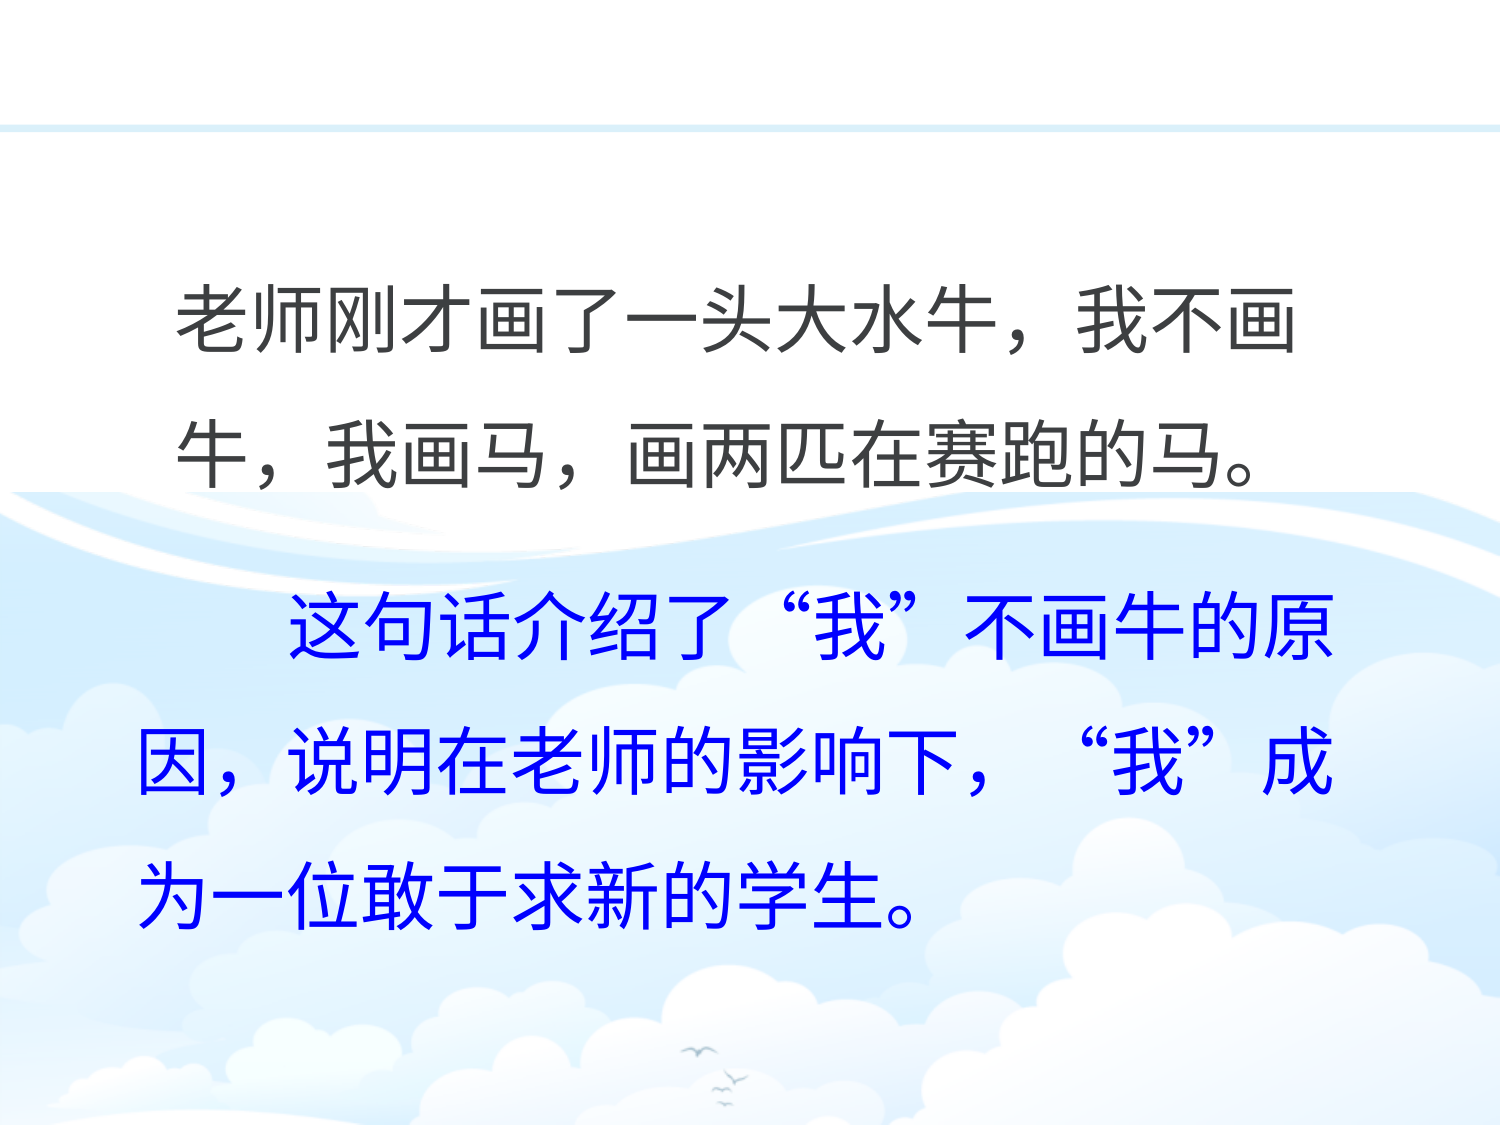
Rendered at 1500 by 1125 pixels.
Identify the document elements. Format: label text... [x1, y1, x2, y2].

text_box 这句话介绍了“我”不画牛的原因，说明在老师的影响下，“我”成为一位敢于求新的学生。 [120, 527, 1408, 947]
text_box 老师刚才画了一头大水牛，我不画牛，我画马，画两匹在赛跑的马。 [159, 219, 1365, 505]
